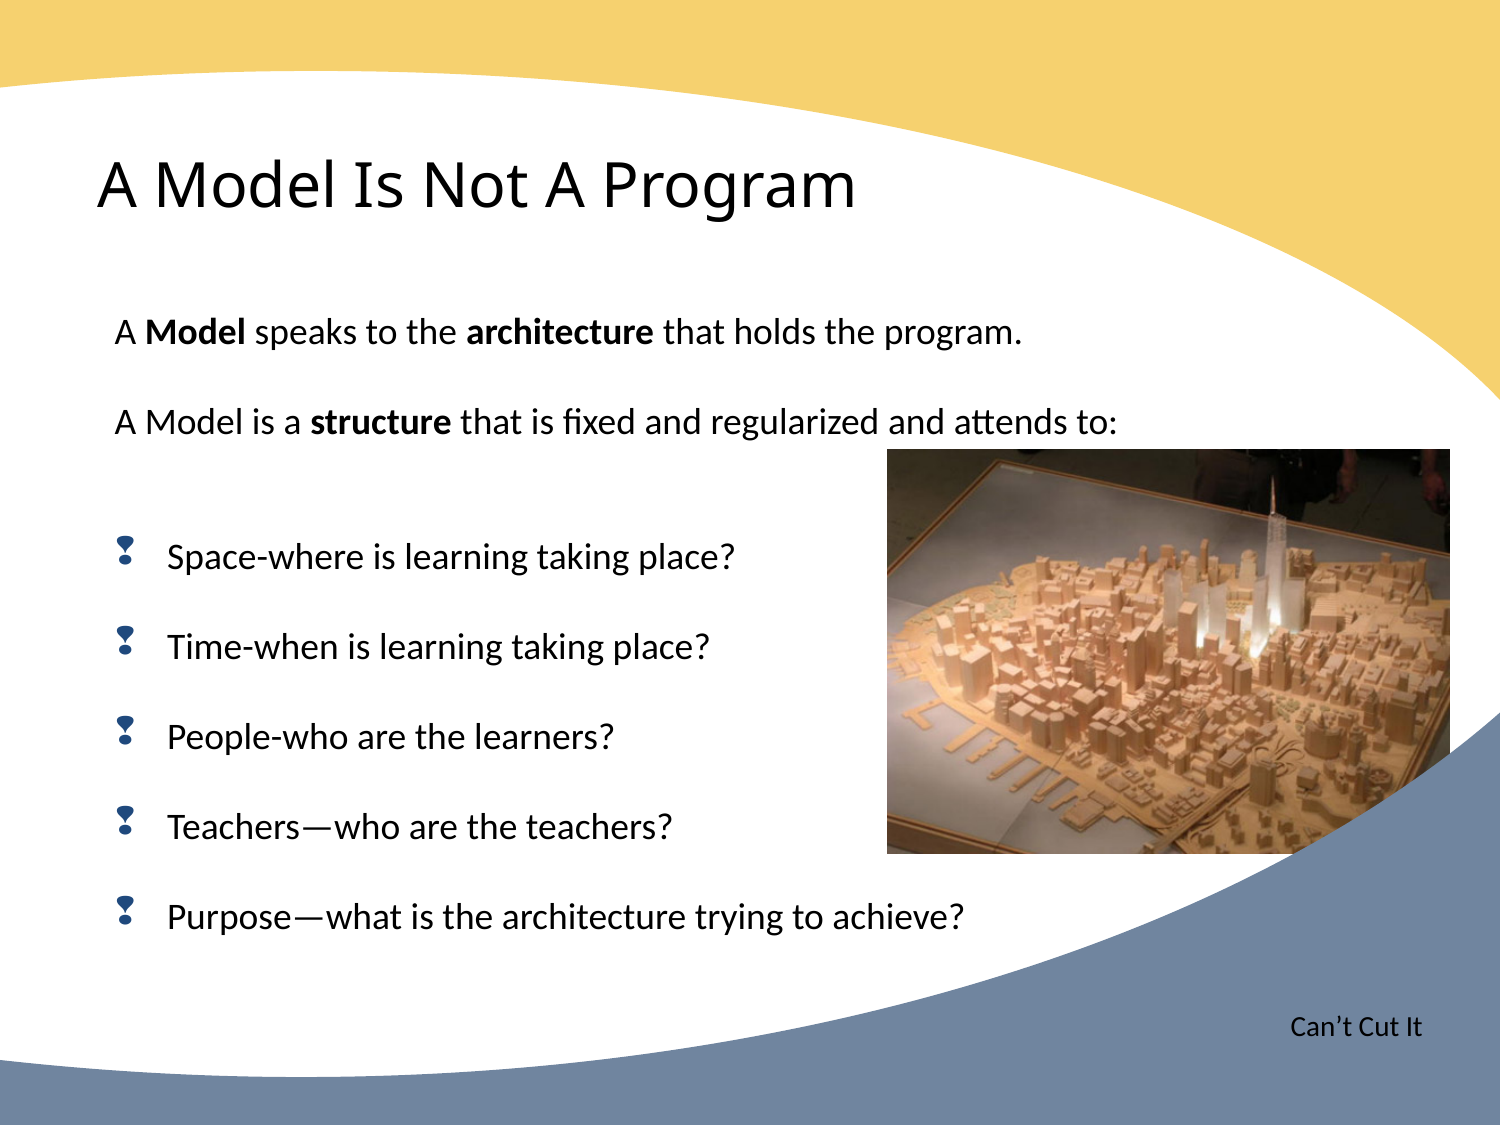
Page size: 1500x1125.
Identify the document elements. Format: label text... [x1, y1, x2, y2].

picture [887, 449, 1451, 854]
text_box [0, 712, 1500, 1125]
text_box [0, 0, 1500, 400]
text_box A Model Is Not A Program [49, 137, 1313, 228]
text_box Can’t Cut It [1087, 999, 1438, 1050]
text_box A Model speaks to the architecture that holds the program. A Model is a structure that is fixed and regularized and attends to: Space-where is learning taking place? Time-when is learning taking place? People-who are the learners? Teachers—who are the teachers? Purpose—what is the architecture trying to achieve? [99, 299, 1138, 945]
